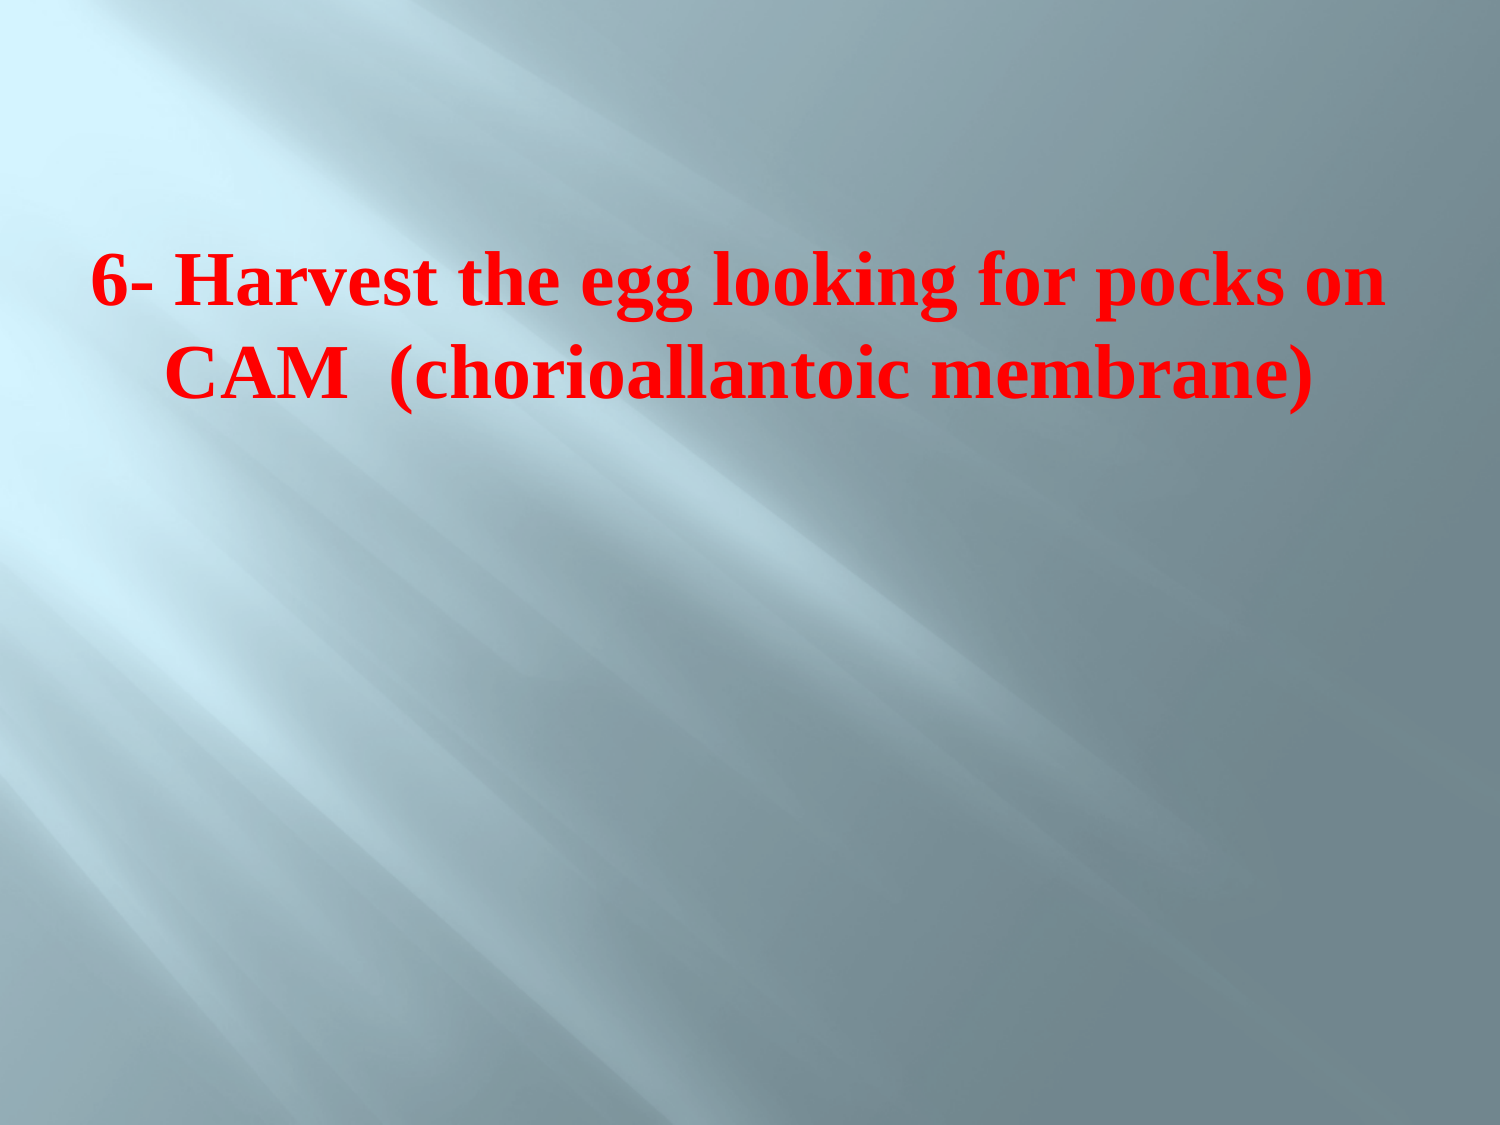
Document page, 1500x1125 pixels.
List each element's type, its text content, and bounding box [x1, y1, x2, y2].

title 6- Harvest the egg looking for pocks on CAM (chorioallantoic membrane) [64, 208, 1415, 434]
